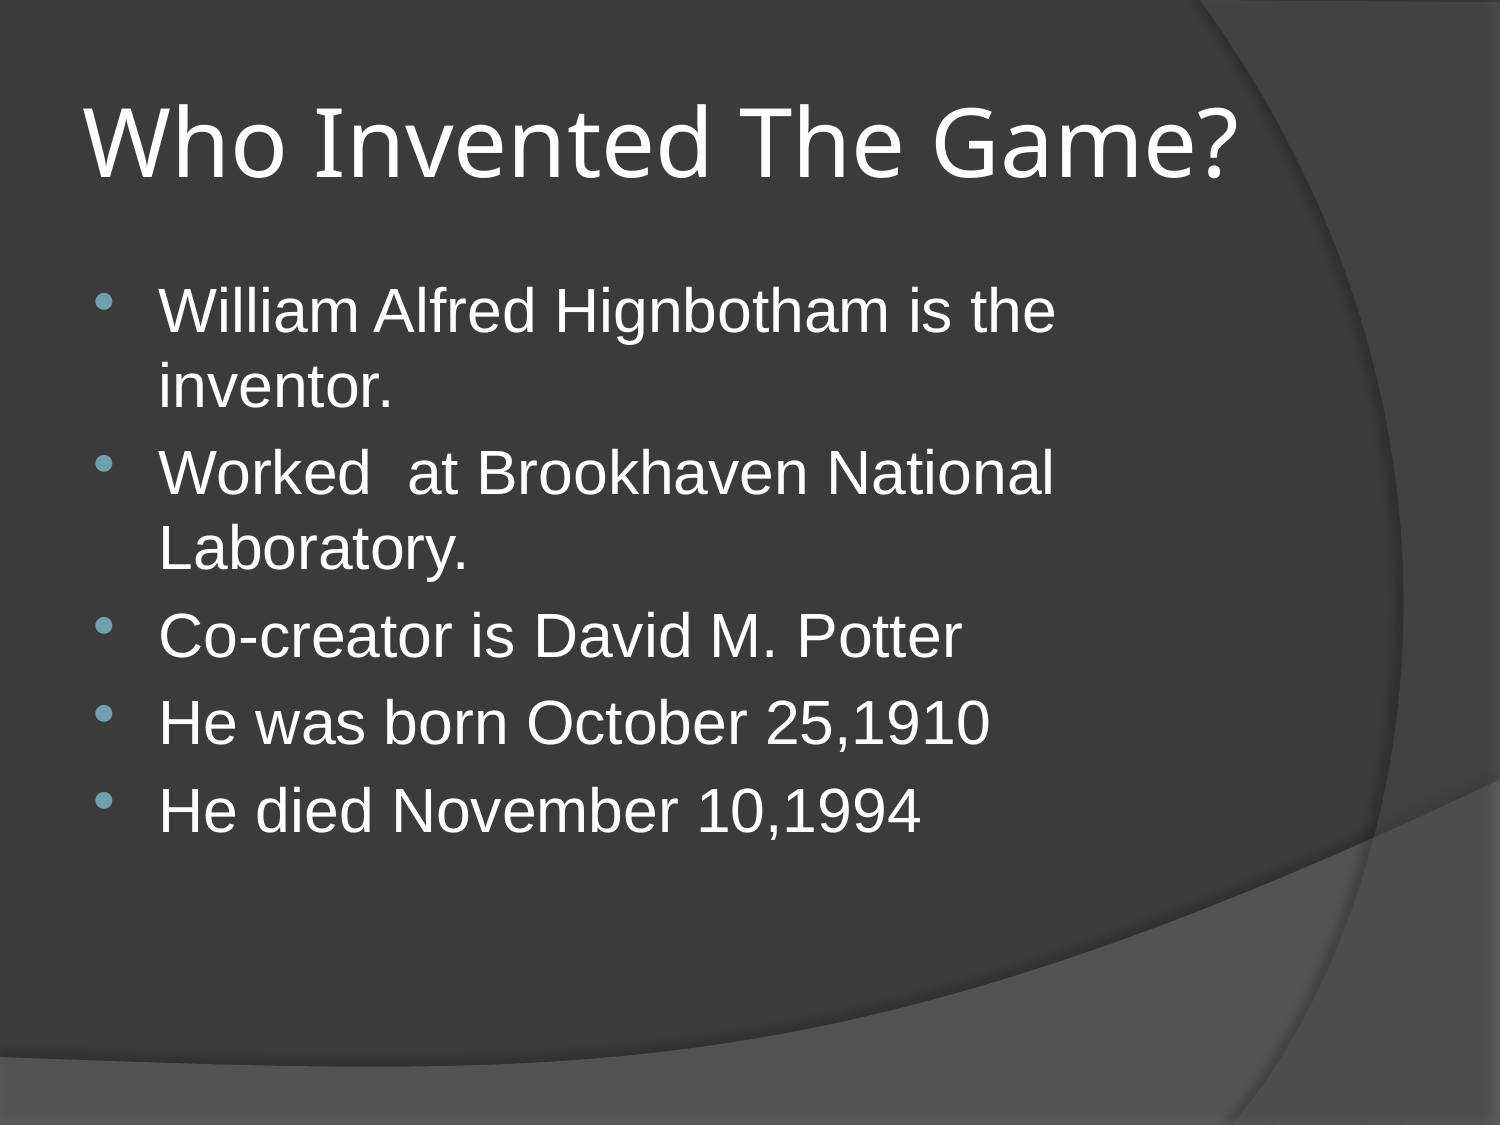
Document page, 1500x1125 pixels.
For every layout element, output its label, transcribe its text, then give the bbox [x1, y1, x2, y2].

title Who Invented The Game? [75, 45, 1300, 233]
list William Alfred Hignbotham is the inventor. Worked at Brookhaven National Laboratory. Co-creator is David M. Potter He was born October 25,1910 He died November 10,1994 [75, 262, 1300, 1005]
